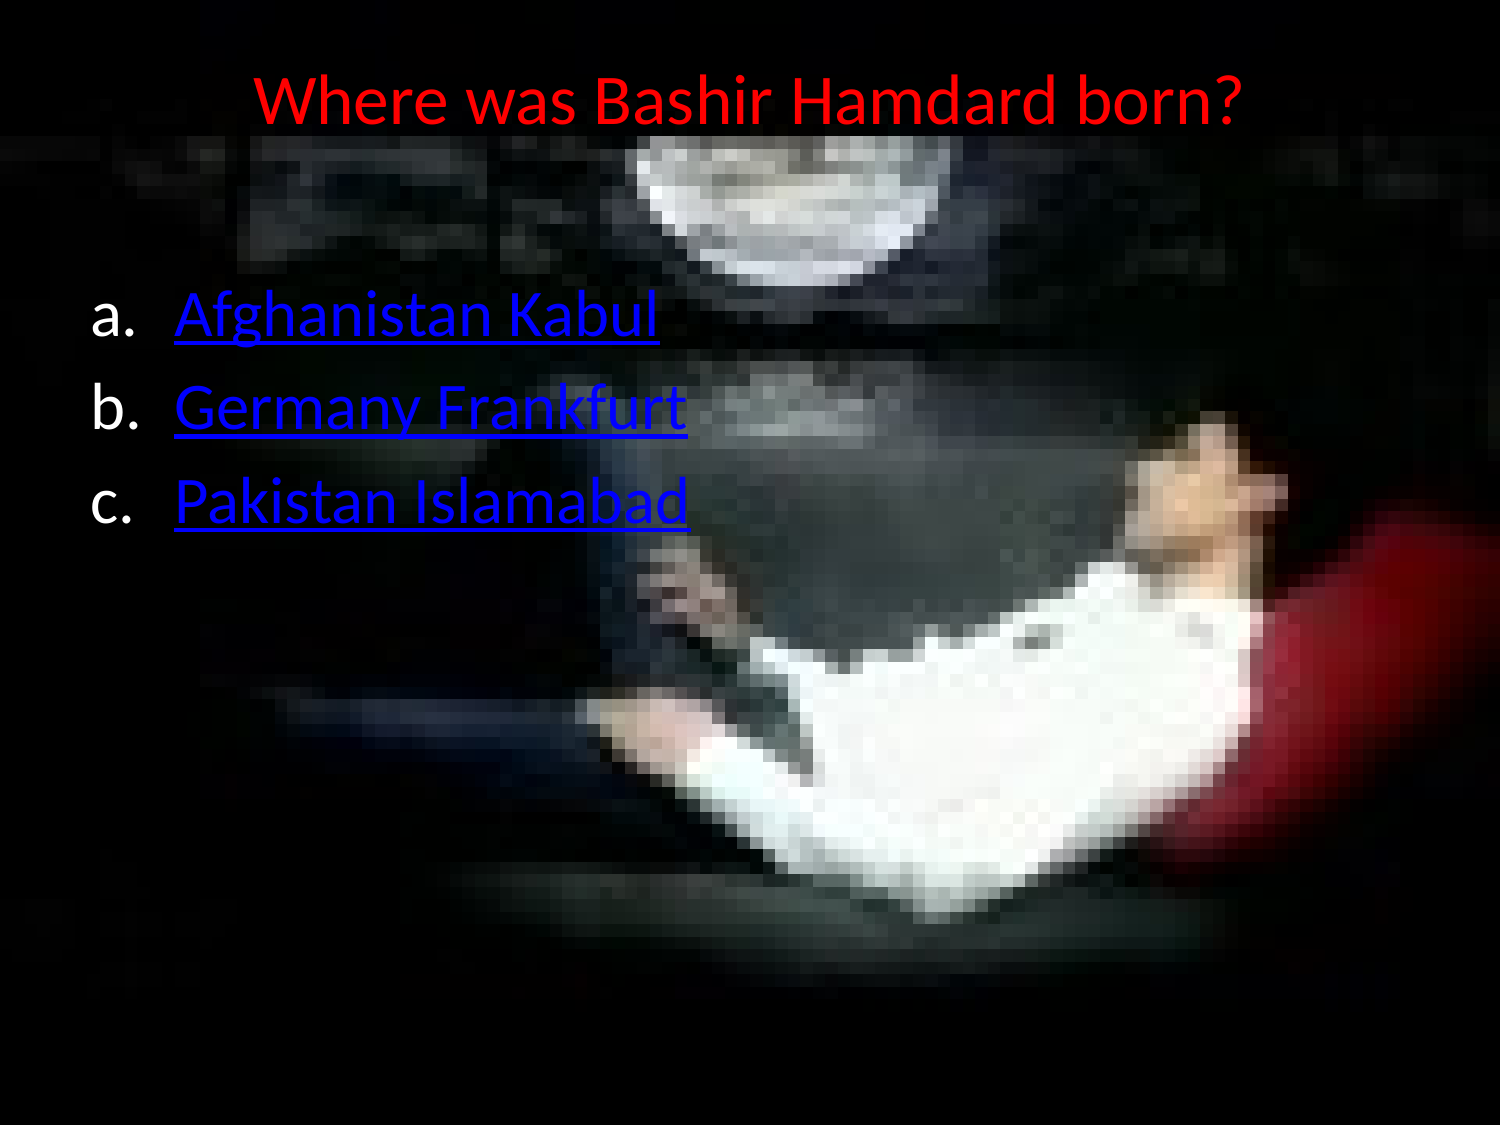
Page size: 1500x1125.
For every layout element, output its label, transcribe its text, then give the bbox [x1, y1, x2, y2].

picture [0, 0, 1500, 1125]
list Afghanistan Kabul Germany Frankfurt Pakistan Islamabad [75, 262, 1425, 1005]
title Where was Bashir Hamdard born? [75, 45, 1425, 233]
